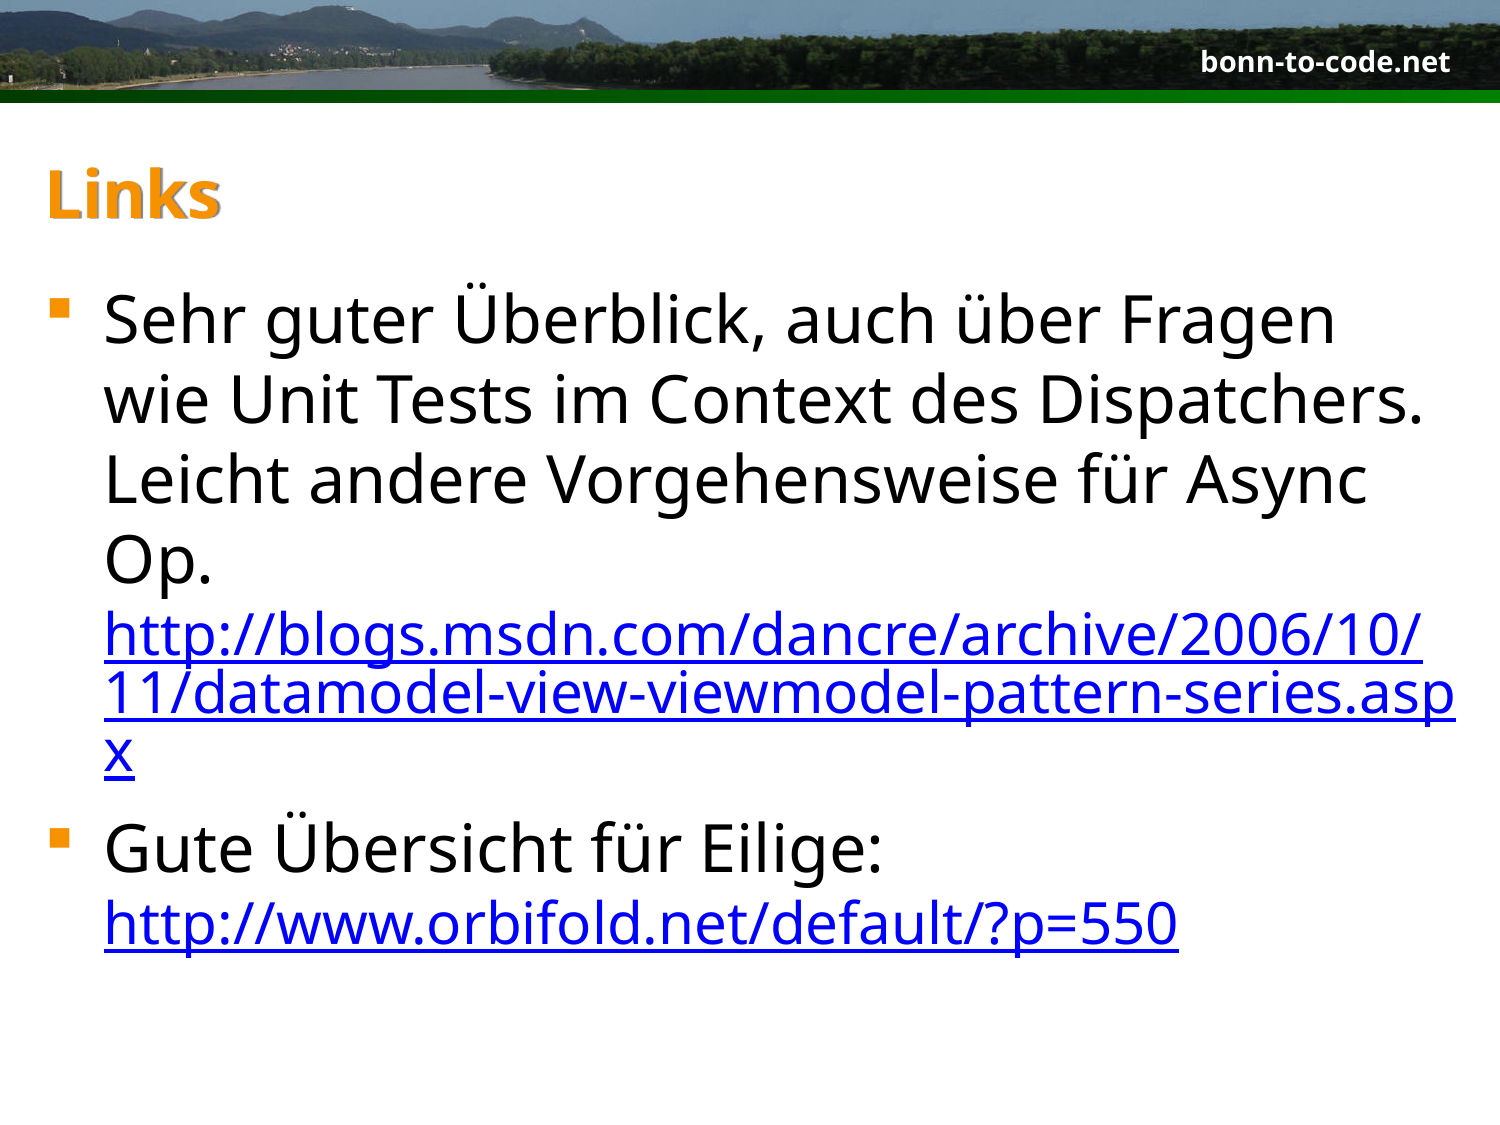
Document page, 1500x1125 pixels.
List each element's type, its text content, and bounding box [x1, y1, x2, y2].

title Links [29, 113, 1471, 269]
picture [0, 0, 1500, 90]
list Sehr guter Überblick, auch über Fragen wie Unit Tests im Context des Dispatchers. Leicht andere Vorgehensweise für Async Op. http://blogs.msdn.com/dancre/archive/2006/10/11/datamodel-view-viewmodel-pattern-series.aspx Gute Übersicht für Eilige: http://www.orbifold.net/default/?p=550 [29, 269, 1471, 1125]
